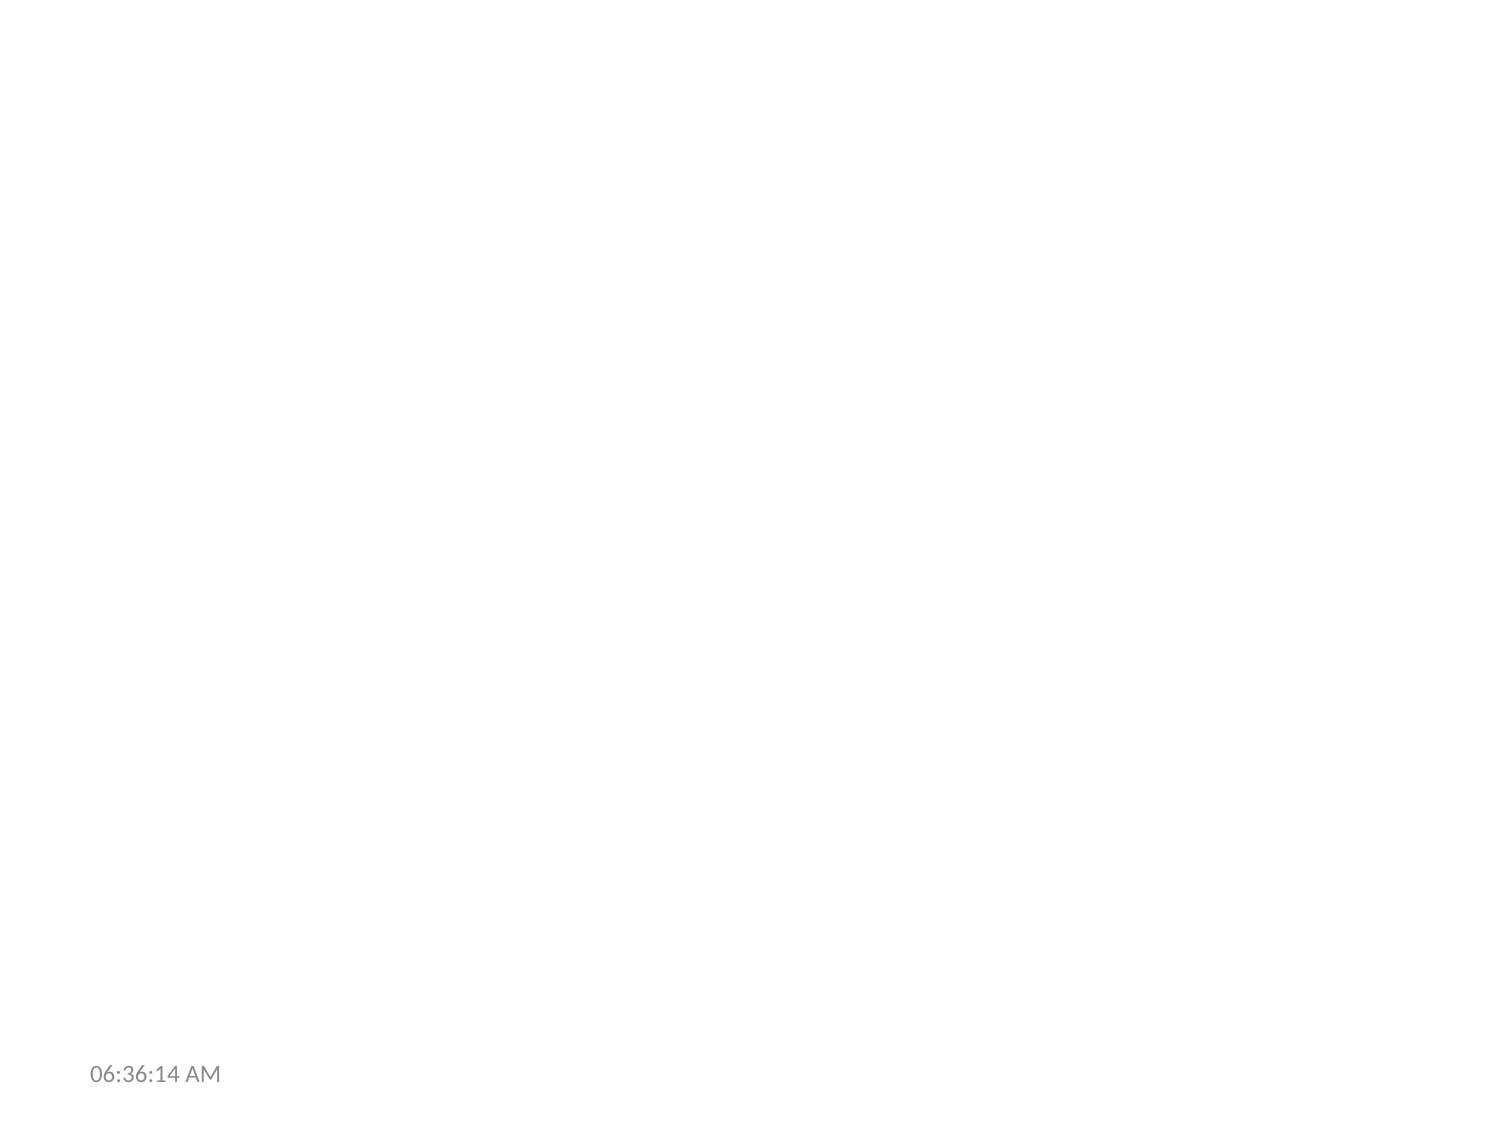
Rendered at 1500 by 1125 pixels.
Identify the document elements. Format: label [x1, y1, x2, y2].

slide_number [75, 1042, 425, 1103]
